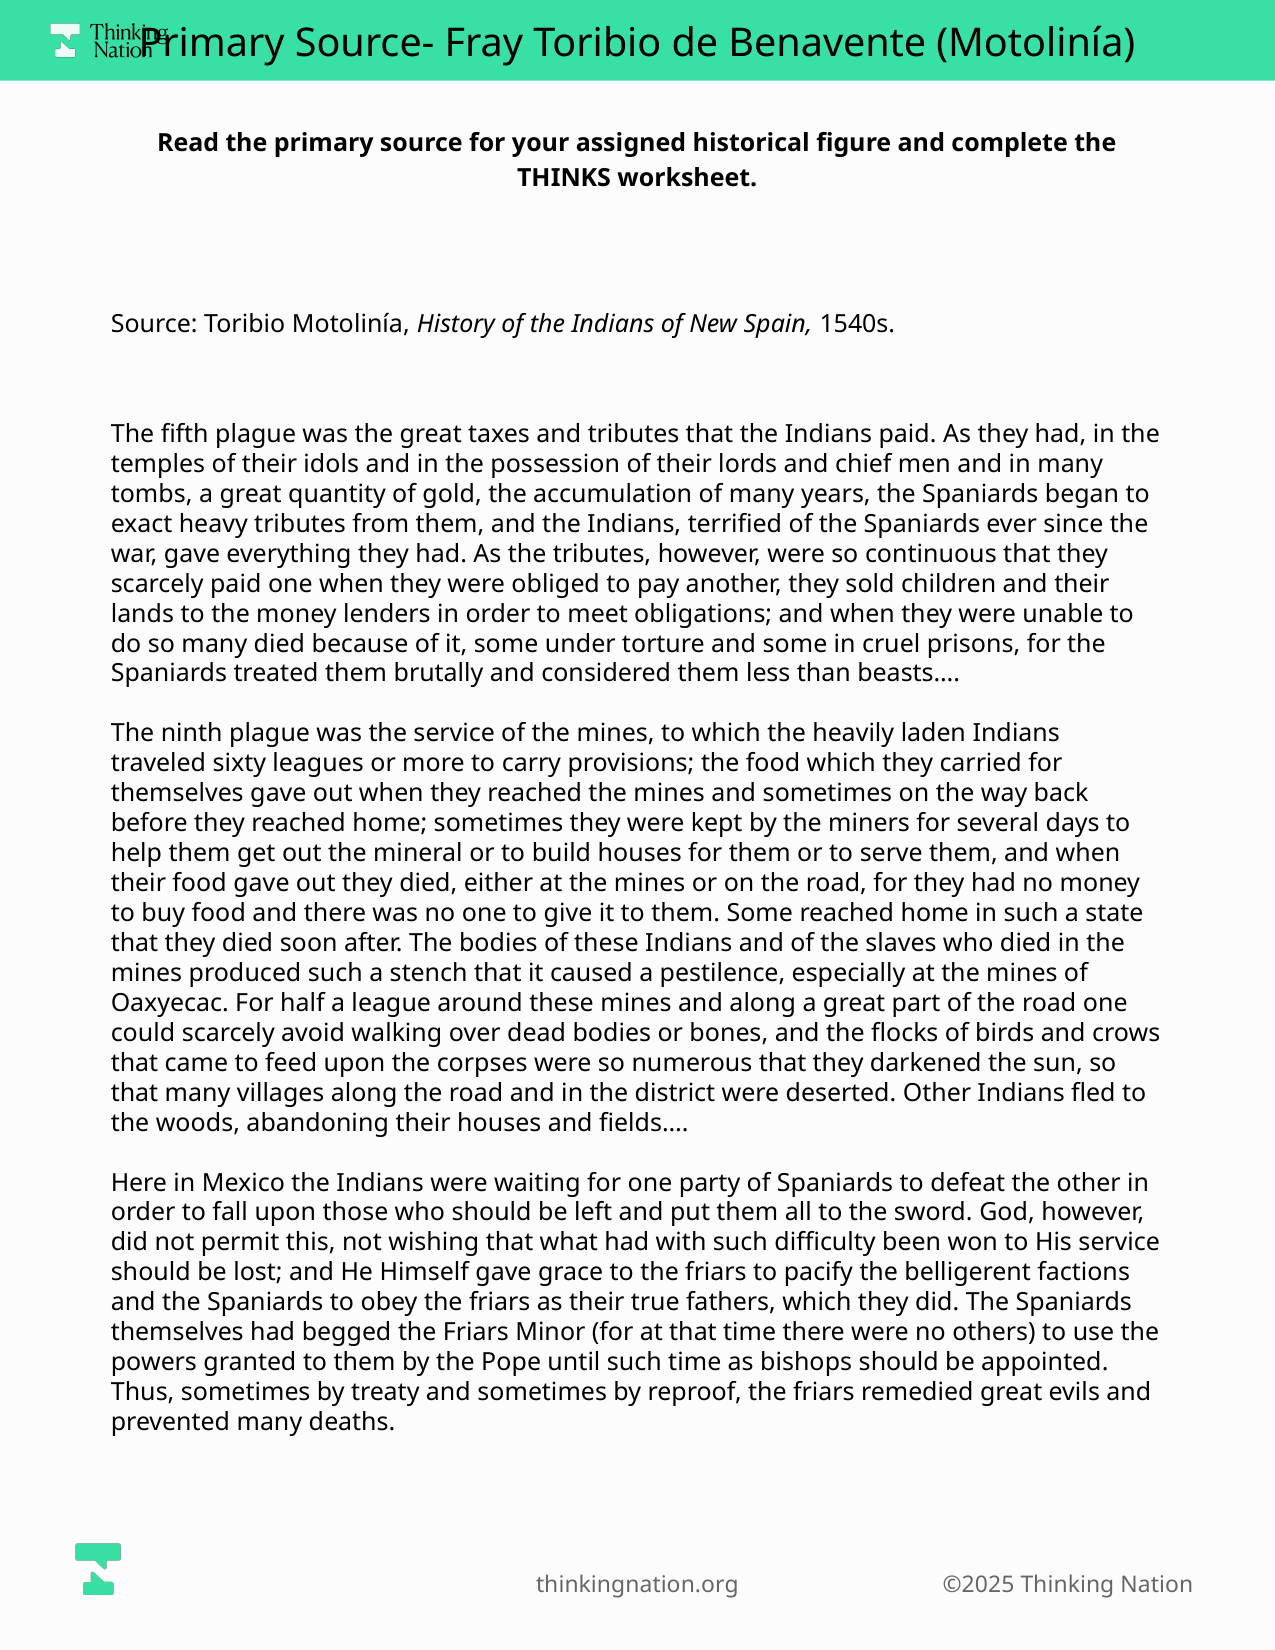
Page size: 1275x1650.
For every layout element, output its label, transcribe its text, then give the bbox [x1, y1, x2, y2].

text_box Source: Toribio Motolinía, History of the Indians of New Spain, 1540s. The fifth plague was the great taxes and tributes that the Indians paid. As they had, in the temples of their idols and in the possession of their lords and chief men and in many tombs, a great quantity of gold, the accumulation of many years, the Spaniards began to exact heavy tributes from them, and the Indians, terrified of the Spaniards ever since the war, gave everything they had. As the tributes, however, were so continuous that they scarcely paid one when they were obliged to pay another, they sold children and their lands to the money lenders in order to meet obligations; and when they were unable to do so many died because of it, some under torture and some in cruel prisons, for the Spaniards treated them brutally and considered them less than beasts…. The ninth plague was the service of the mines, to which the heavily laden Indians traveled sixty leagues or more to carry provisions; the food which they carried for themselves gave out when they reached the mines and sometimes on the way back before they reached home; sometimes they were kept by the miners for several days to help them get out the mineral or to build houses for them or to serve them, and when their food gave out they died, either at the mines or on the road, for they had no money to buy food and there was no one to give it to them. Some reached home in such a state that they died soon after. The bodies of these Indians and of the slaves who died in the mines produced such a stench that it caused a pestilence, especially at the mines of Oaxyecac. For half a league around these mines and along a great part of the road one could scarcely avoid walking over dead bodies or bones, and the flocks of birds and crows that came to feed upon the corpses were so numerous that they darkened the sun, so that many villages along the road and in the district were deserted. Other Indians fled to the woods, abandoning their houses and fields…. Here in Mexico the Indians were waiting for one party of Spaniards to defeat the other in order to fall upon those who should be left and put them all to the sword. God, however, did not permit this, not wishing that what had with such difficulty been won to His service should be lost; and He Himself gave grace to the friars to pacify the belligerent factions and the Spaniards to obey the friars as their true fathers, which they did. The Spaniards themselves had begged the Friars Minor (for at that time there were no others) to use the powers granted to them by the Pope until such time as bishops should be appointed. Thus, sometimes by treaty and sometimes by reproof, the friars remedied great evils and prevented many deaths. [95, 292, 1179, 1554]
text_box thinkingnation.org [486, 1554, 789, 1605]
text_box ©2025 Thinking Nation [907, 1553, 1210, 1605]
text_box Primary Source- Fray Toribio de Benavente (Motolinía) [0, 0, 1275, 81]
picture [62, 1533, 134, 1605]
picture [36, 12, 172, 69]
text_box Read the primary source for your assigned historical figure and complete the THINKS worksheet. [97, 107, 1178, 292]
